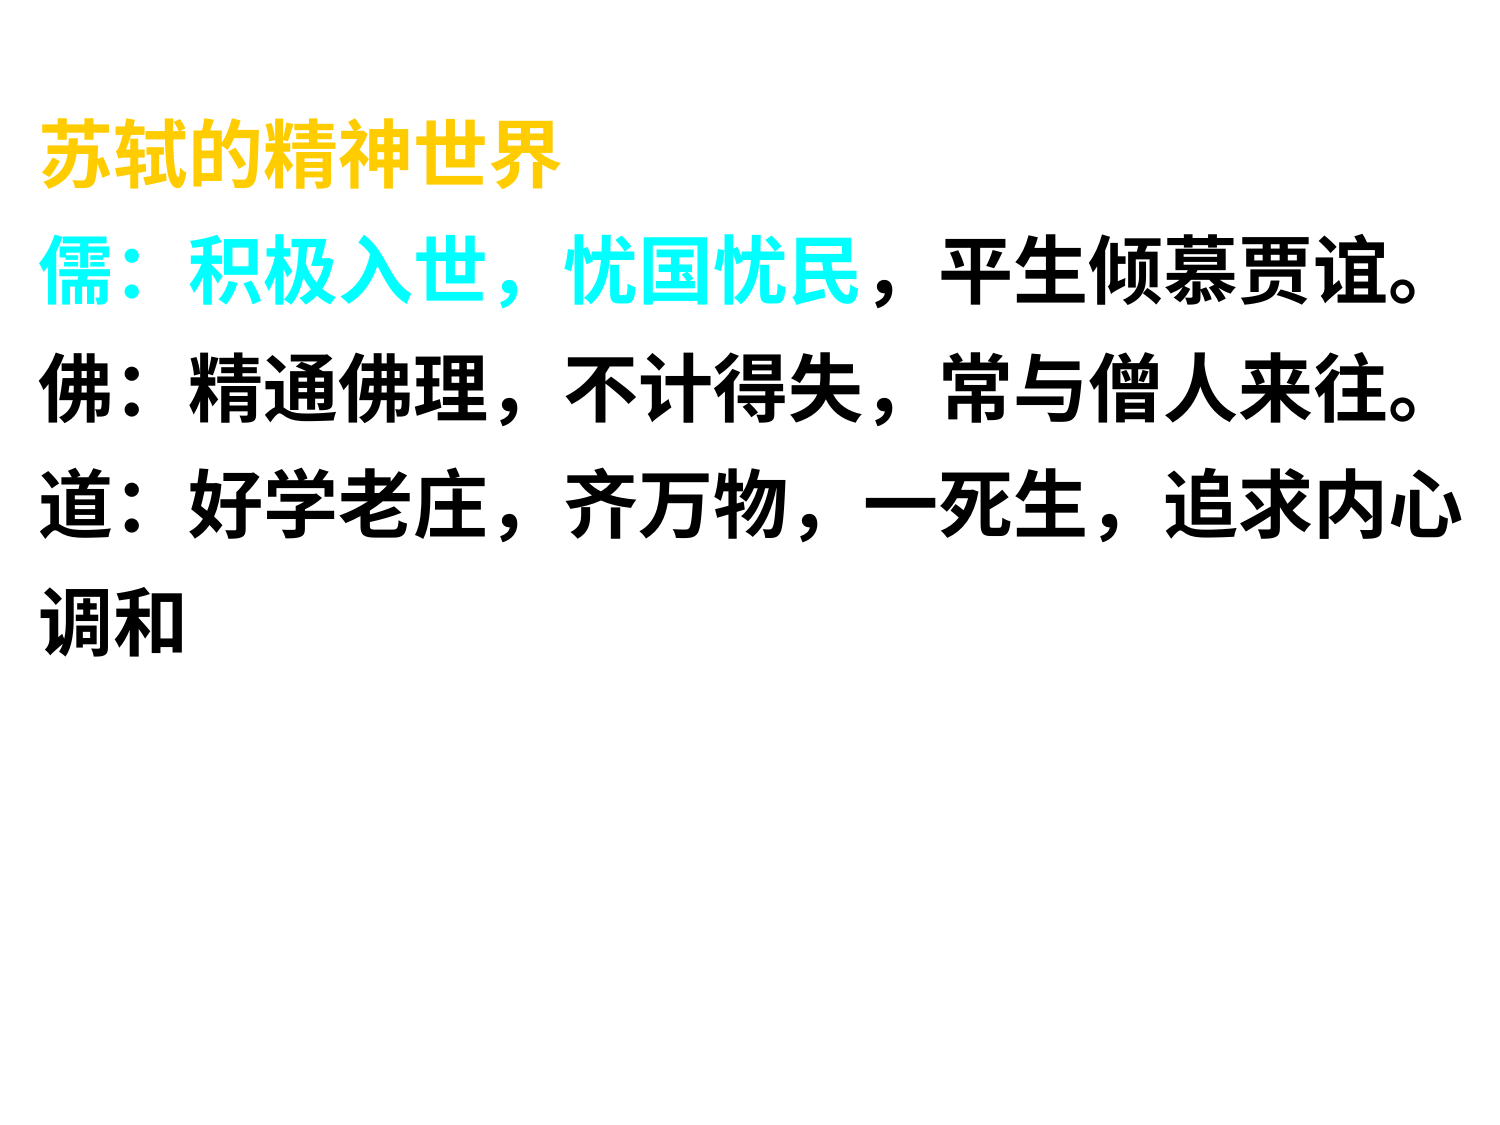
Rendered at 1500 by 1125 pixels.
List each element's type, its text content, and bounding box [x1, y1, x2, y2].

text_box 苏轼的精神世界 儒：积极入世，忧国忧民，平生倾慕贾谊。 佛：精通佛理，不计得失，常与僧人来往。 道：好学老庄，齐万物，一死生，追求内心调和 [23, 72, 1495, 673]
